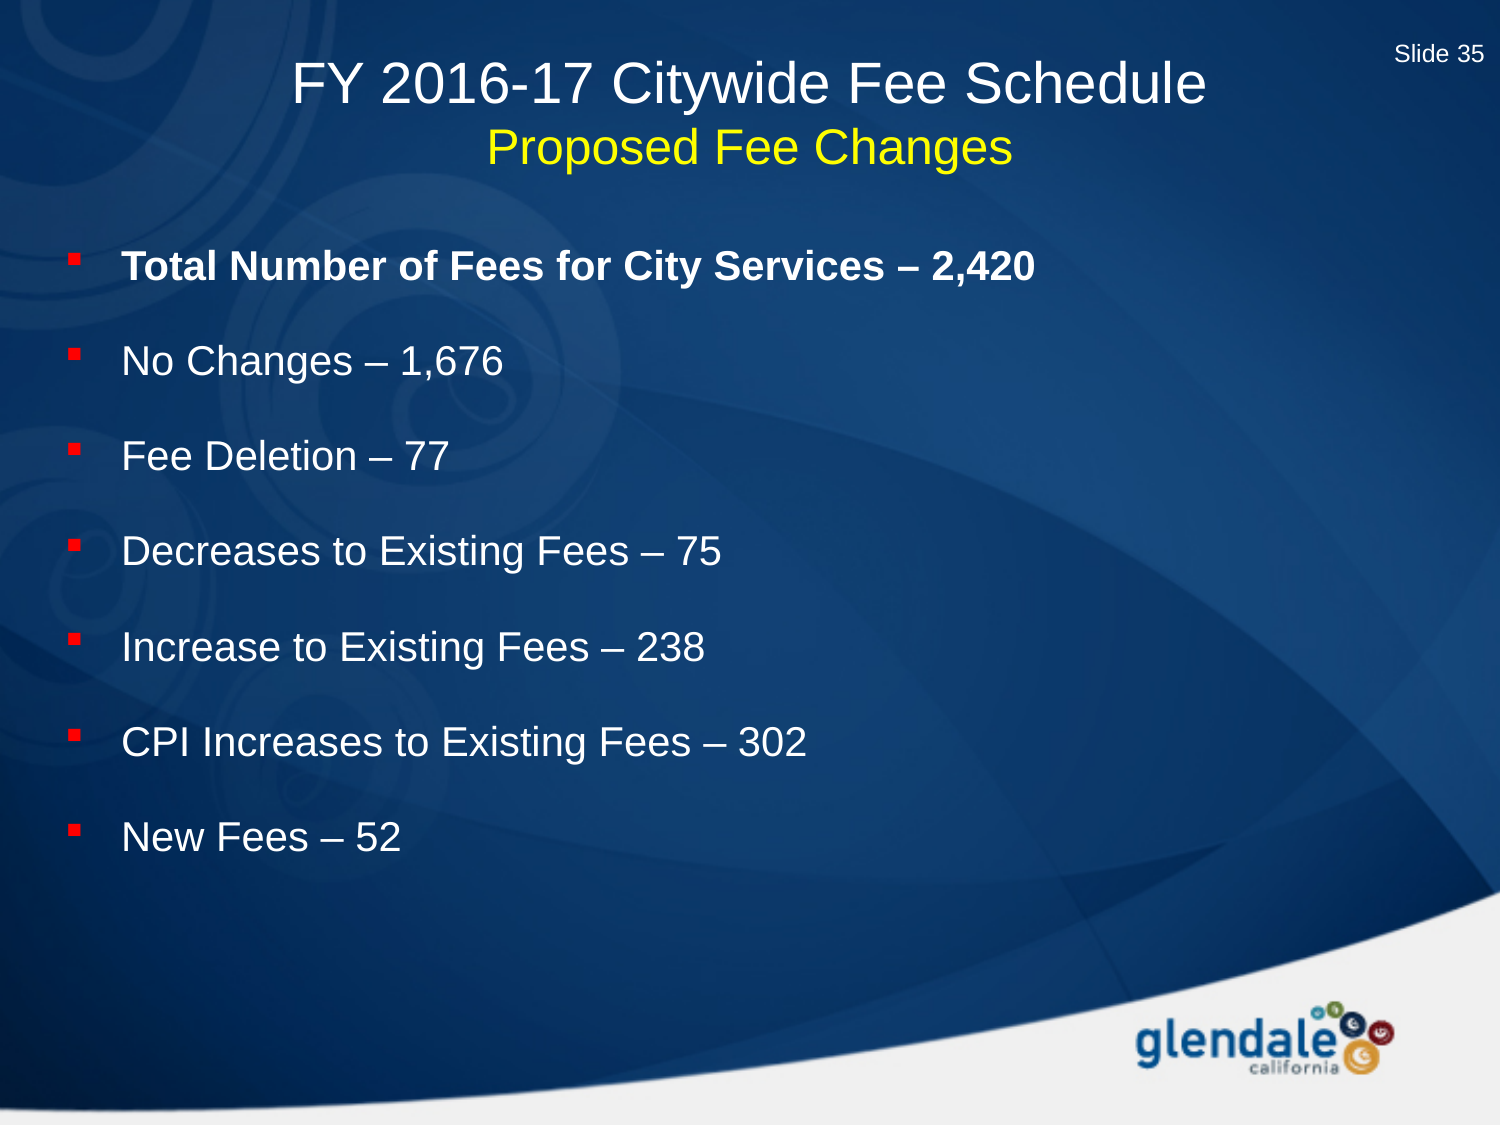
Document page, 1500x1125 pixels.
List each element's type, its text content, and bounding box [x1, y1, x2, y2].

slide_number Slide 35 [1149, 0, 1500, 75]
text_box Total Number of Fees for City Services – 2,420 No Changes – 1,676 Fee Deletion – 77 Decreases to Existing Fees – 75 Increase to Existing Fees – 238 CPI Increases to Existing Fees – 302 New Fees – 52 [49, 237, 1463, 875]
picture [0, 0, 1500, 1125]
text_box FY 2016-17 Citywide Fee Schedule Proposed Fee Changes [50, 37, 1450, 125]
